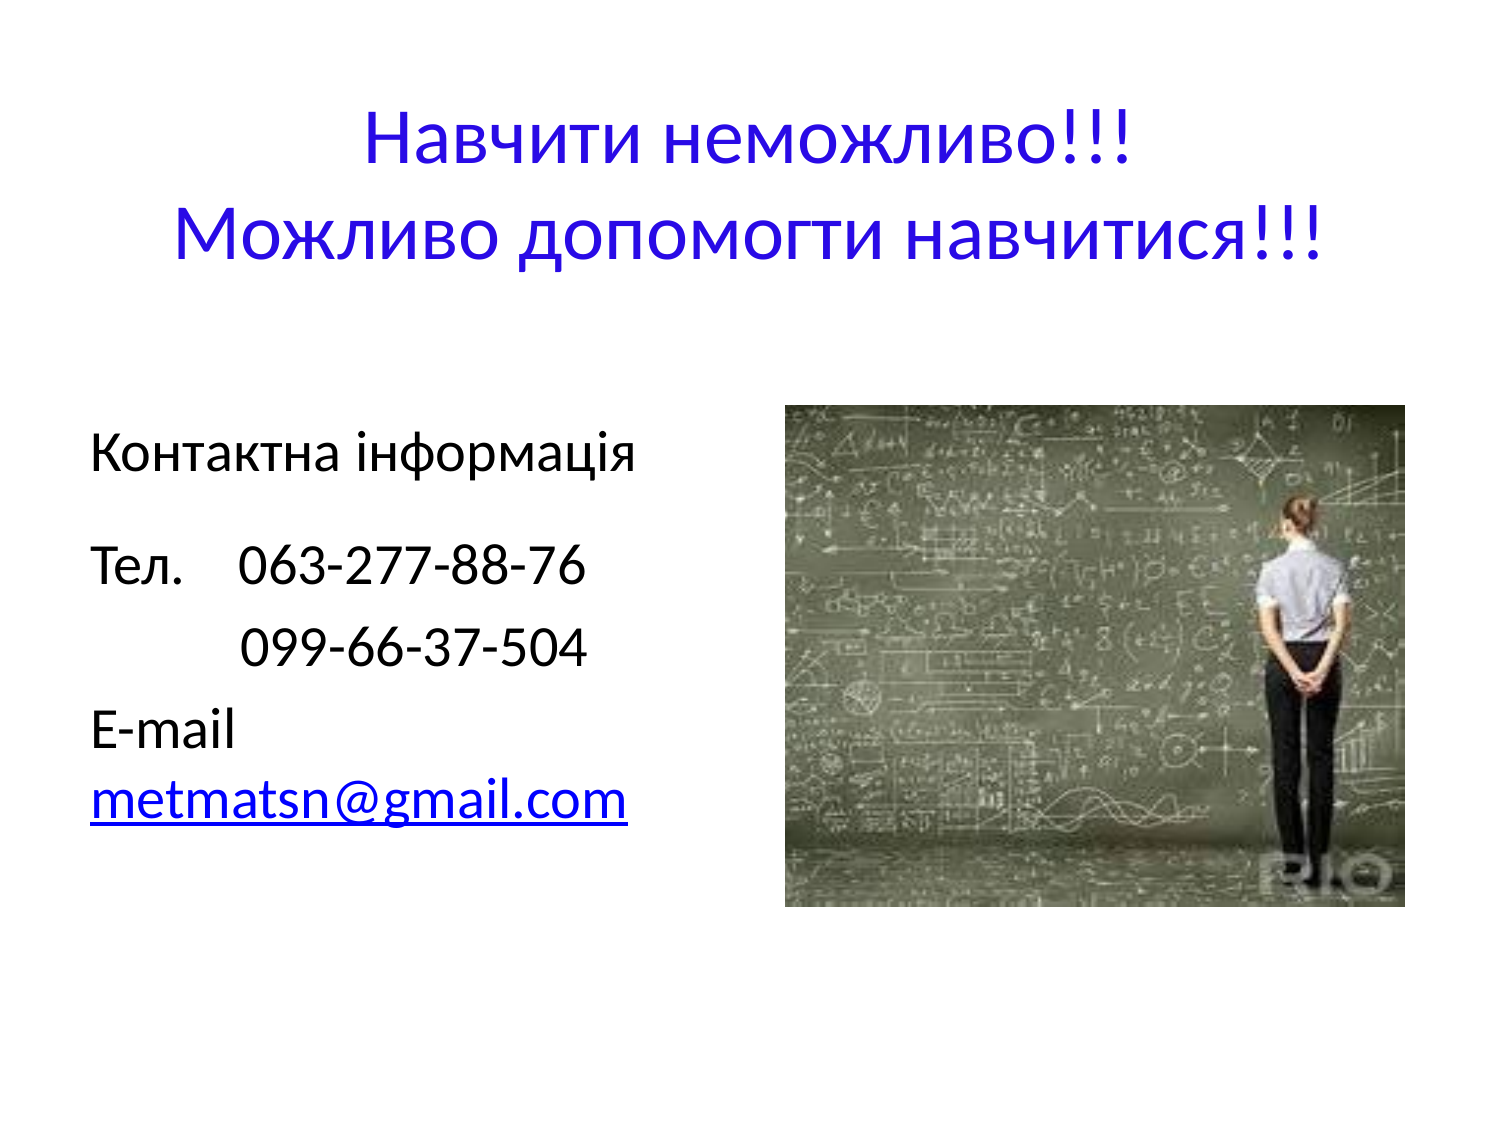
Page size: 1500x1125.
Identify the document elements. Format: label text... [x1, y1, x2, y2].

title Навчити неможливо!!! Можливо допомогти навчитися!!! [75, 45, 1425, 315]
picture [785, 404, 1406, 907]
list Контактна інформація Тел. 063-277-88-76 099-66-37-504 E-mail metmatsn@gmail.com [75, 405, 738, 1005]
